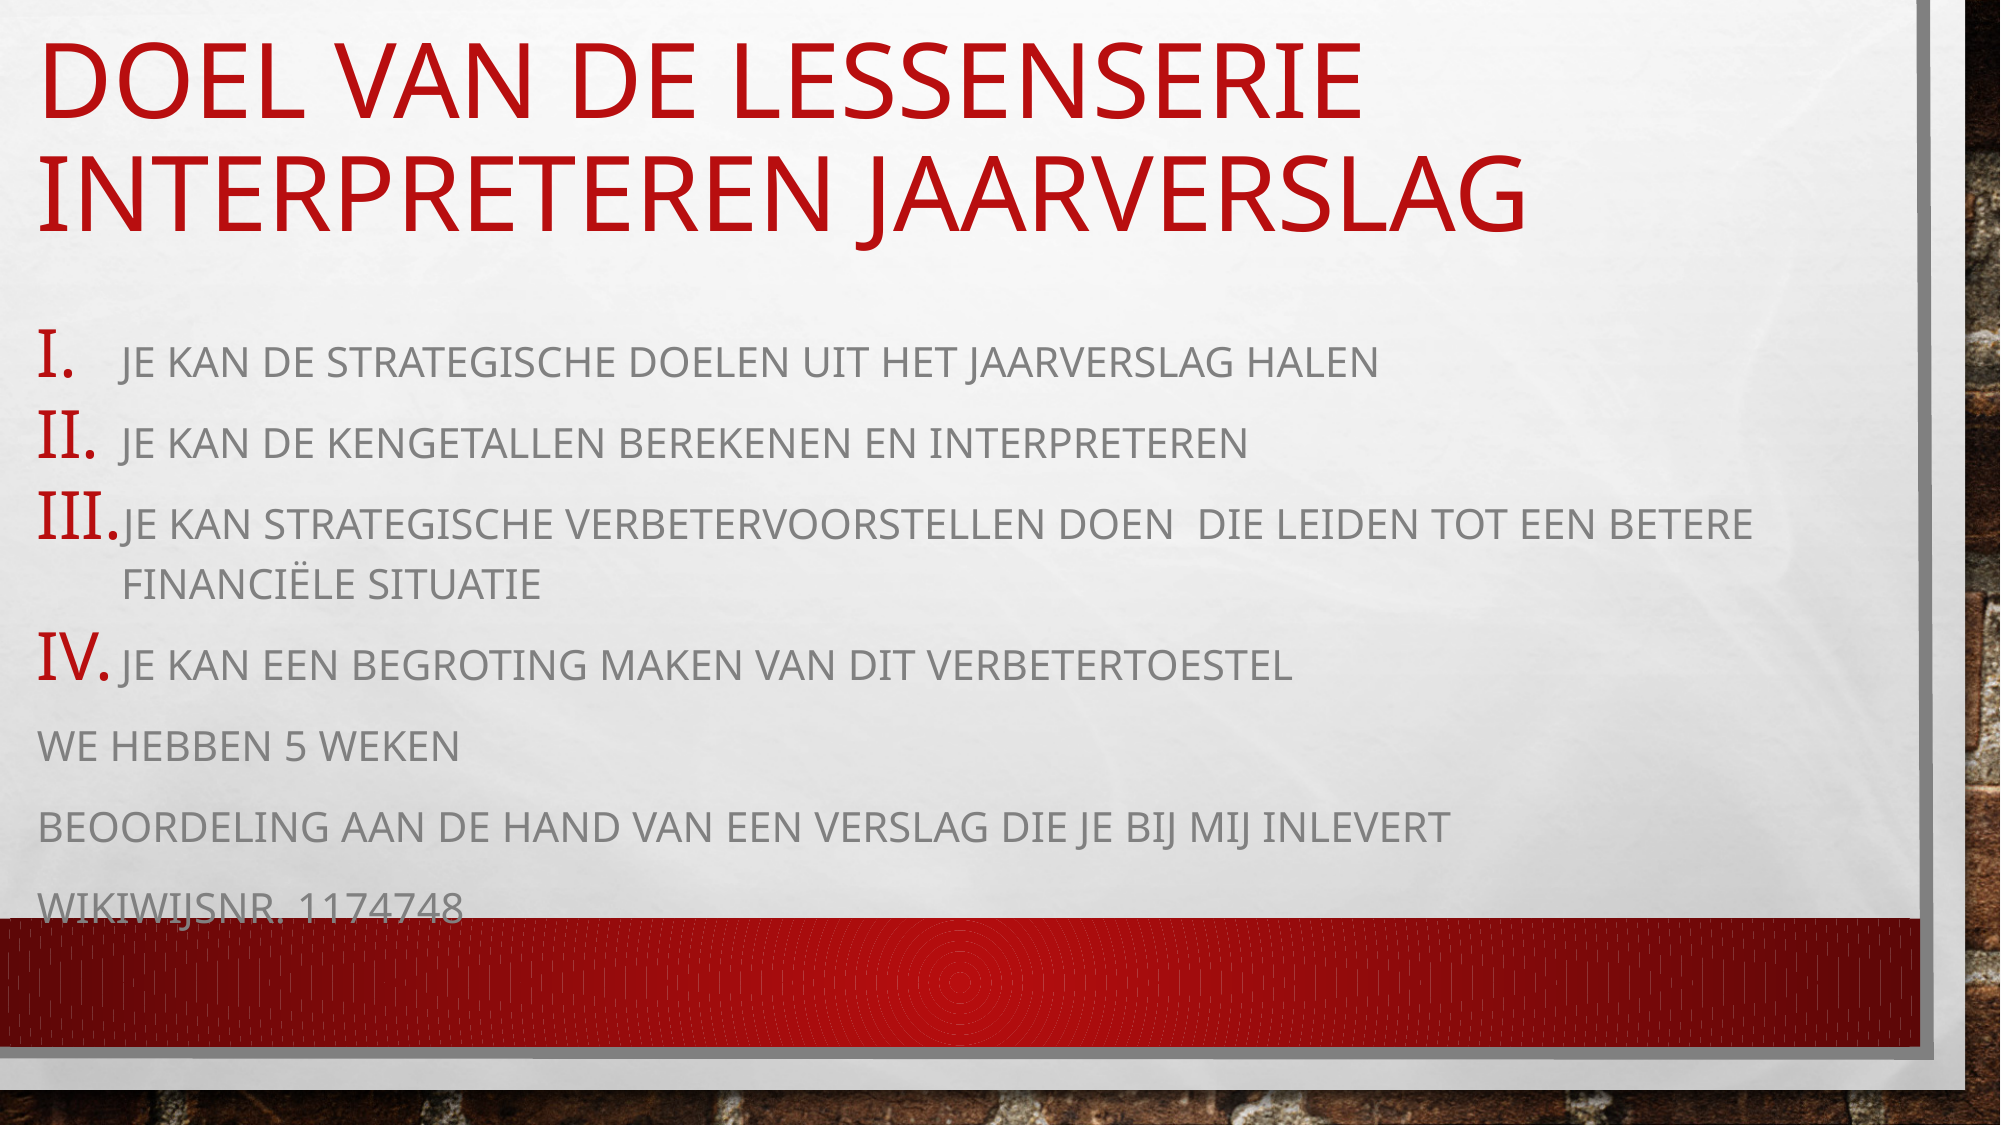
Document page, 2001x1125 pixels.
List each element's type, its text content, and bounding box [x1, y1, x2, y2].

list Je kan de strategische doelen uit het jaarverslag halen Je kan de kengetallen berekenen en interpreteren Je kan strategische verbetervoorstellen doen die leiden tot een betere financiële situatie Je kan een begroting maken van dit verbetertoestel We hebben 5 weken Beoordeling aan de hand van een verslag die je bij mij inlevert Wikiwijsnr. 1174748 [21, 247, 1818, 943]
picture [0, 0, 2000, 1125]
title DOEL van de lessenserie Interpreteren jaarverslag [21, 20, 1818, 247]
